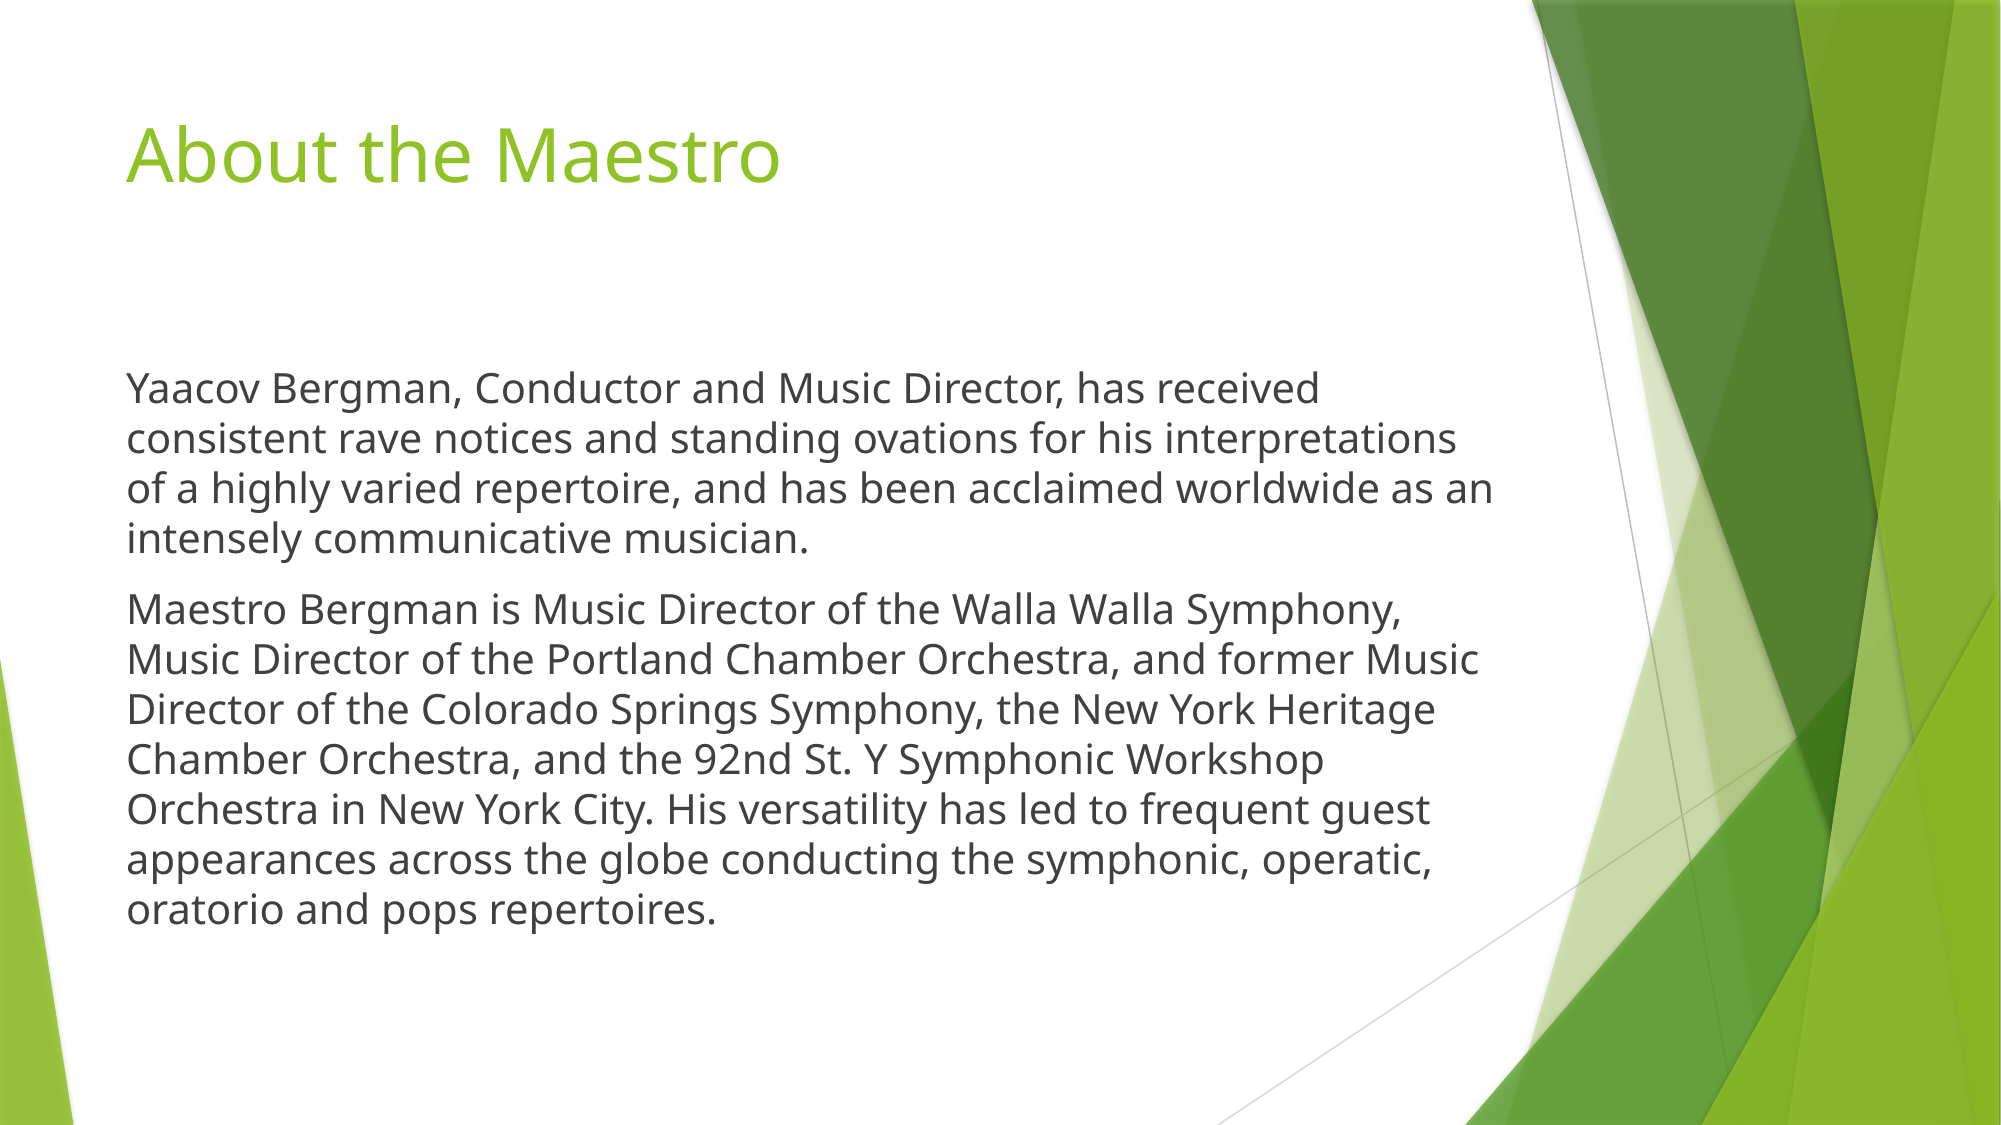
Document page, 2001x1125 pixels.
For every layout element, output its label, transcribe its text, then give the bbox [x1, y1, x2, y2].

list Yaacov Bergman, Conductor and Music Director, has received consistent rave notices and standing ovations for his interpretations of a highly varied repertoire, and has been acclaimed worldwide as an intensely communicative musician. Maestro Bergman is Music Director of the Walla Walla Symphony, Music Director of the Portland Chamber Orchestra, and former Music Director of the Colorado Springs Symphony, the New York Heritage Chamber Orchestra, and the 92nd St. Y Symphonic Workshop Orchestra in New York City. His versatility has led to frequent guest appearances across the globe conducting the symphonic, operatic, oratorio and pops repertoires. [111, 354, 1522, 992]
title About the Maestro [111, 99, 1522, 317]
